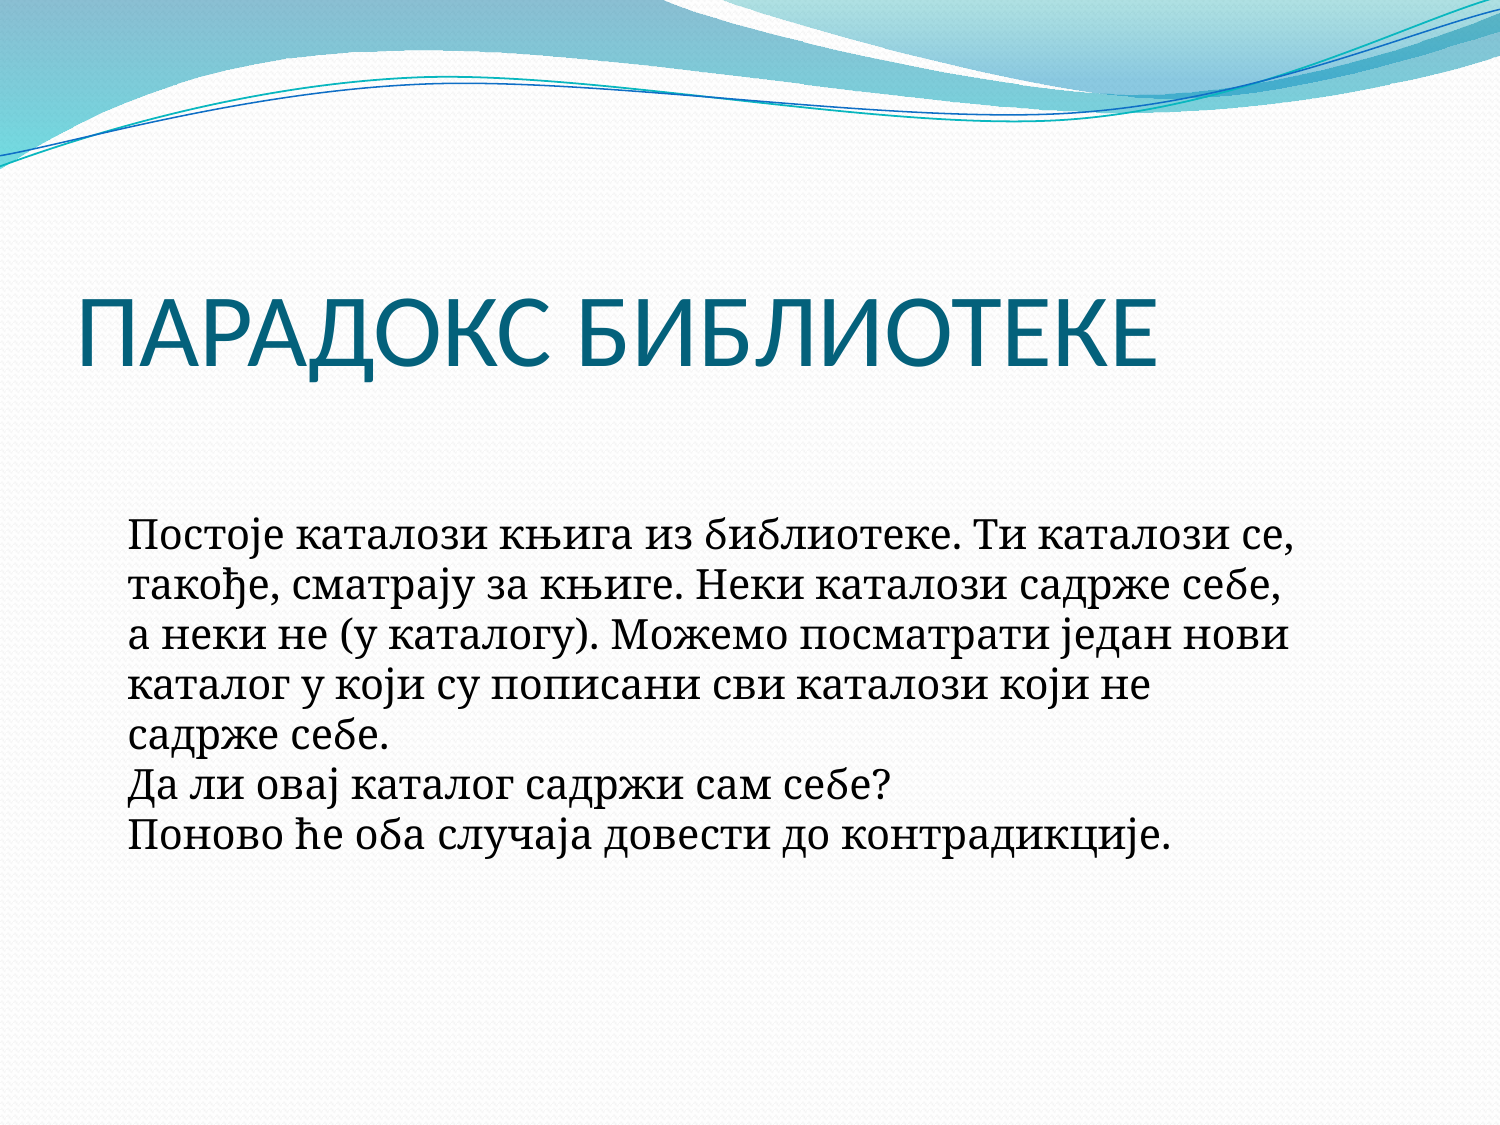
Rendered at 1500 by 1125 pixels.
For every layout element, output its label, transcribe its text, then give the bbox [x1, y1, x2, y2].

text_box Постоје каталози књига из библиотеке. Ти каталози се, такође, сматрају за књиге. Неки каталози садрже себе, а неки не (у каталогу). Можемо посматрати један нови каталог у који су пописани сви каталози који не садрже себе. Да ли овај каталог садржи сам себе? Поново ће оба случаја довести до контрадикције. [112, 500, 1325, 865]
title ПАРАДОКС БИБЛИОТЕКЕ [75, 200, 1438, 388]
